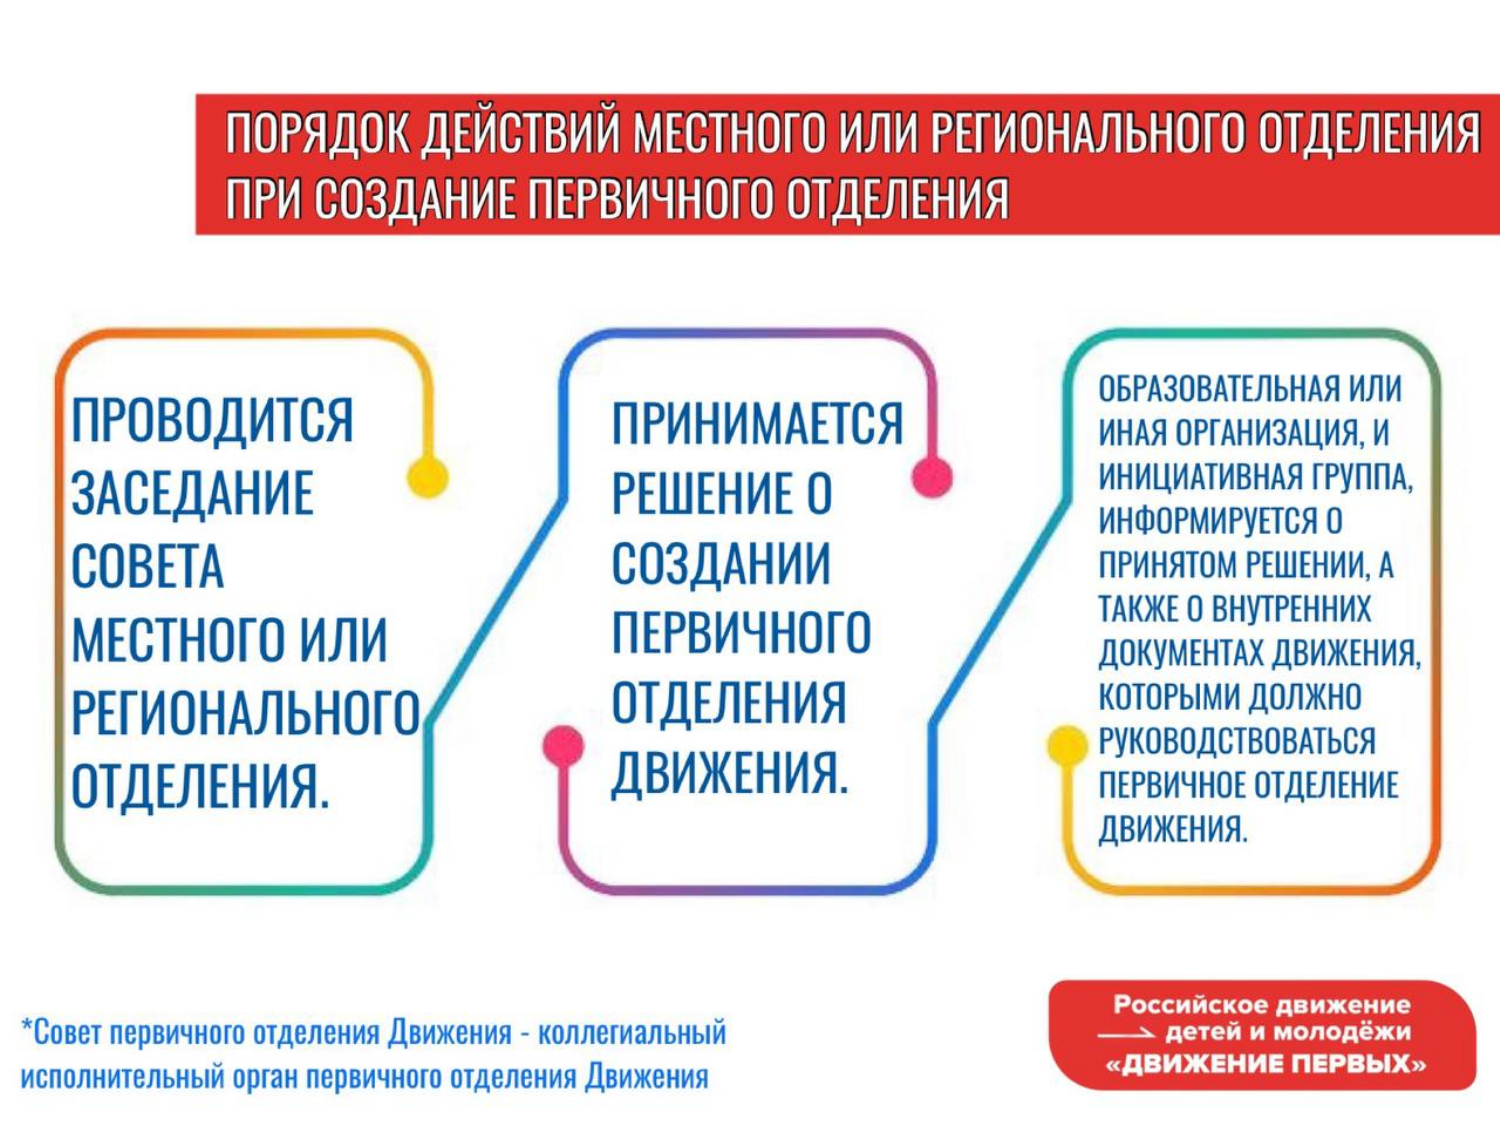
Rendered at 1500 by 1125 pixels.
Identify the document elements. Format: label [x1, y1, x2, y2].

list [0, 0, 1500, 1125]
